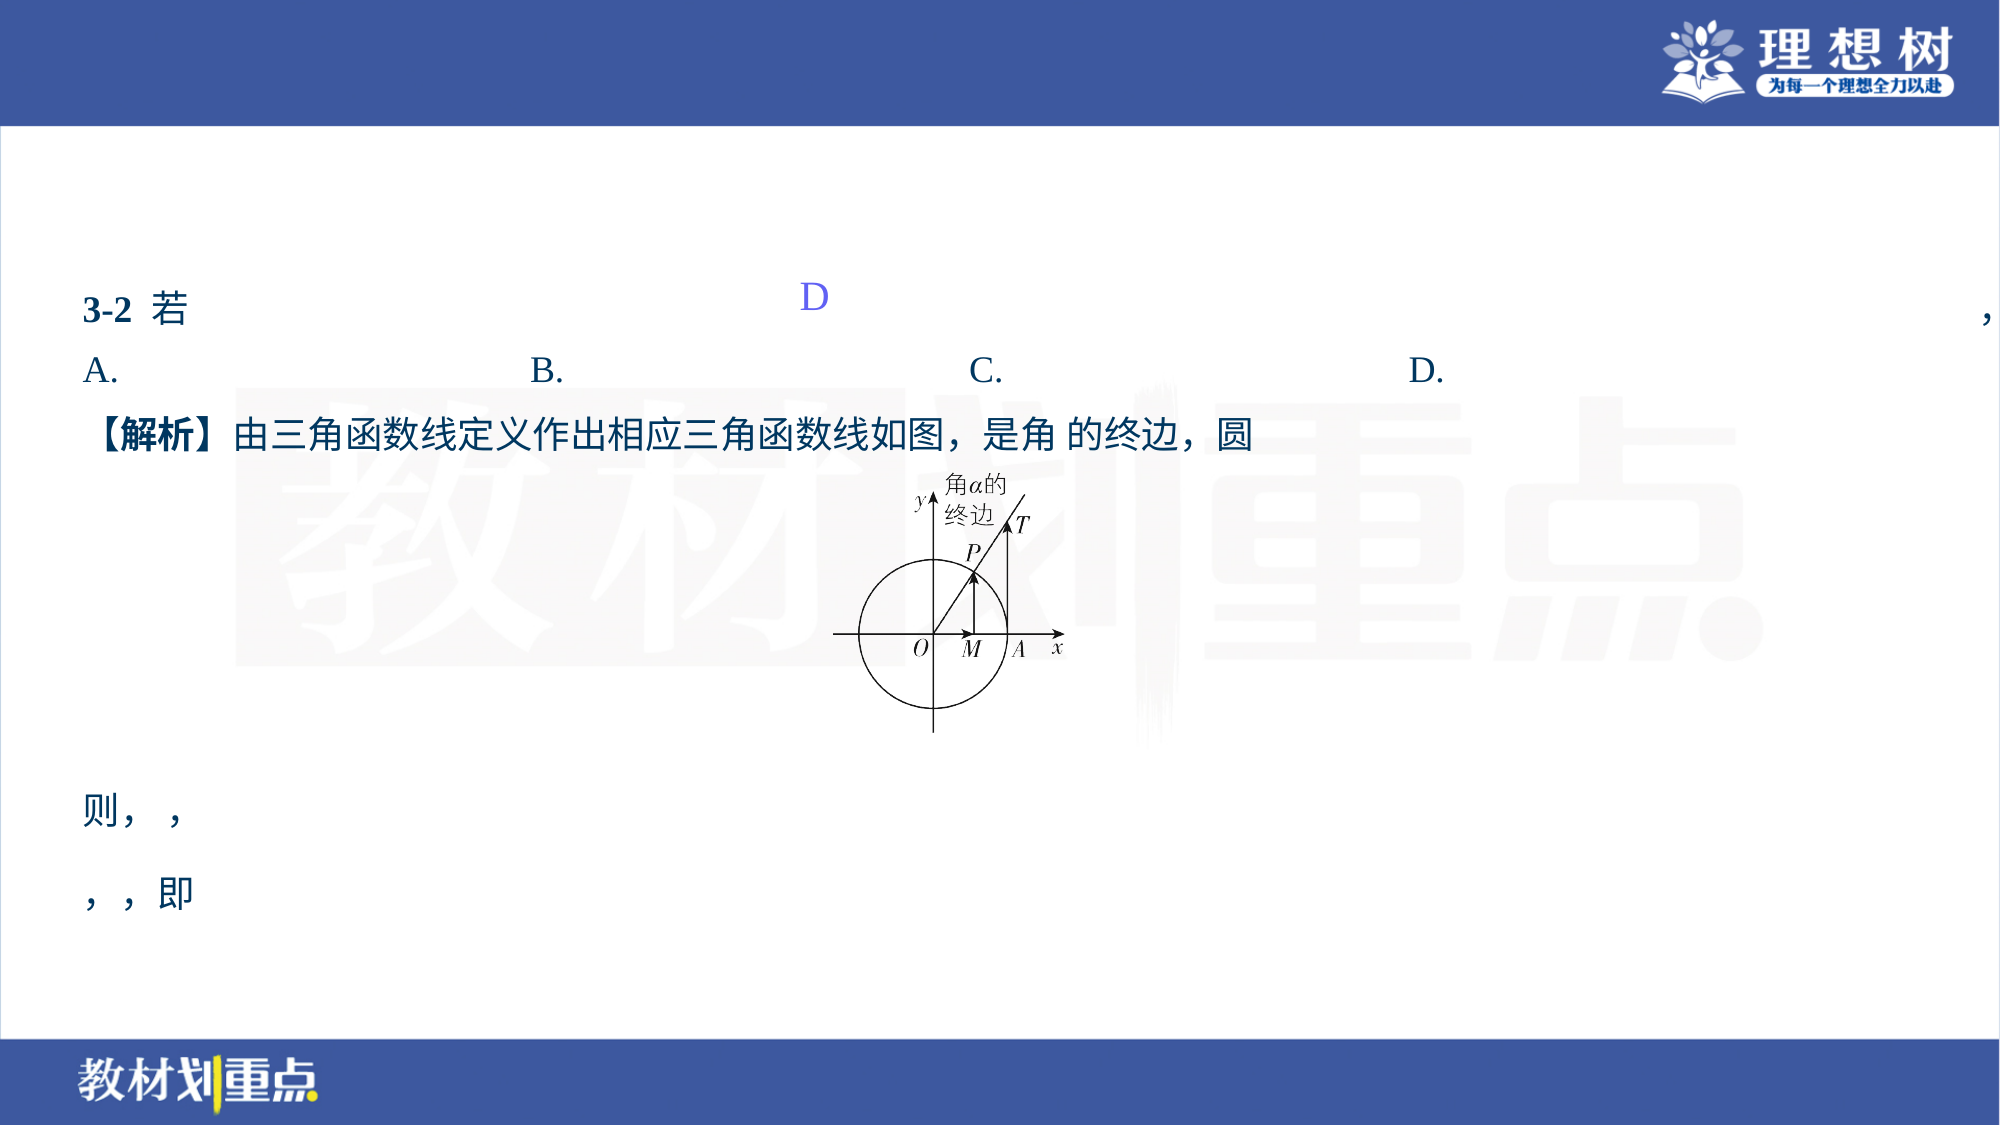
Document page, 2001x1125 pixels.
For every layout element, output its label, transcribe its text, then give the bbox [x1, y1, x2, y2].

picture [0, 0, 2000, 1125]
text_box D [784, 267, 845, 317]
